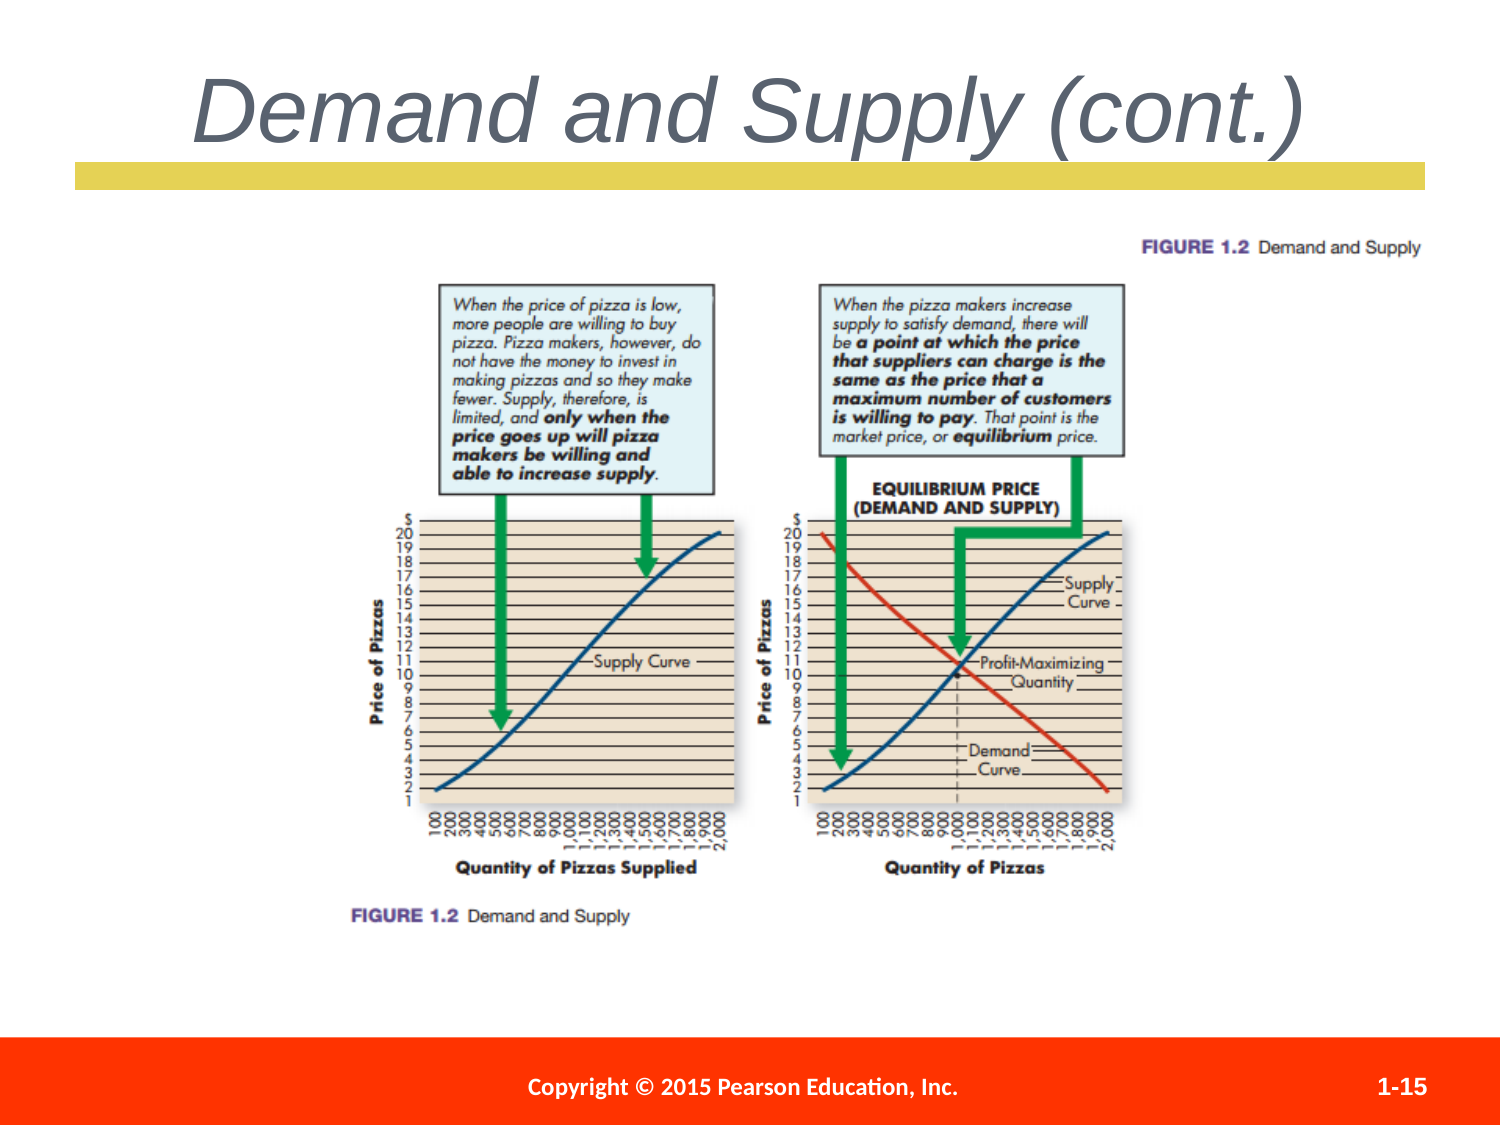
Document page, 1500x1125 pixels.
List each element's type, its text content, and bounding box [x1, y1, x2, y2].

picture [301, 277, 1199, 938]
picture [1112, 230, 1455, 276]
title Demand and Supply (cont.) [74, 12, 1426, 201]
